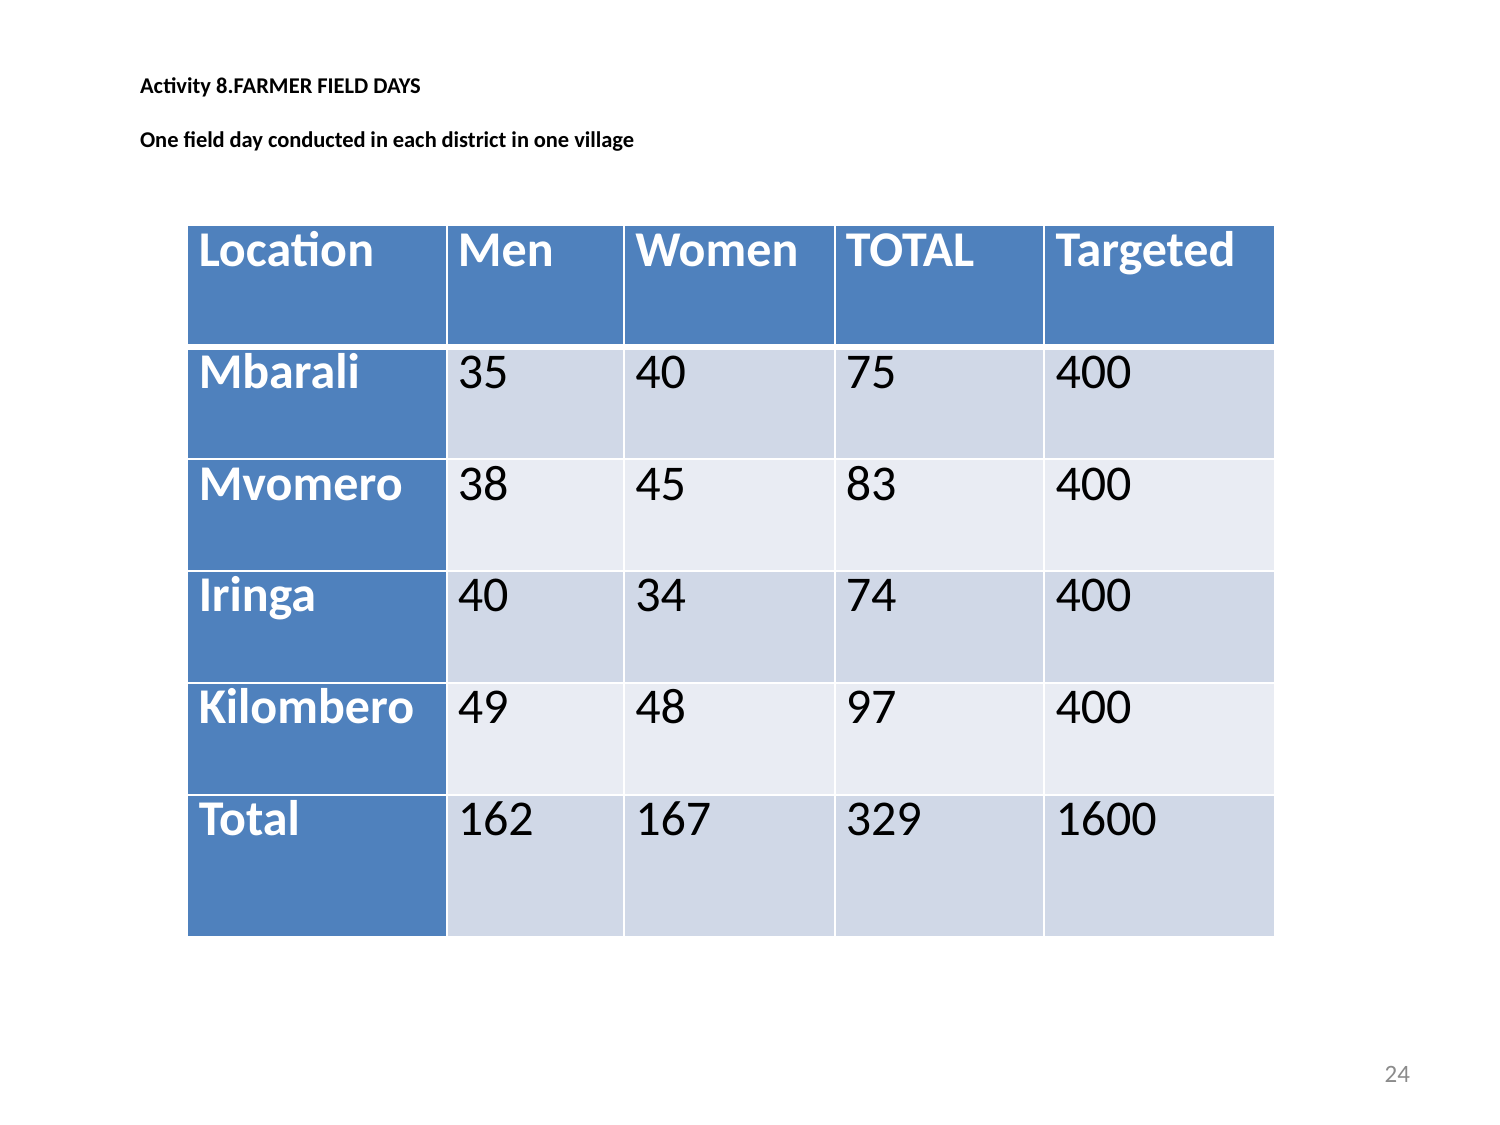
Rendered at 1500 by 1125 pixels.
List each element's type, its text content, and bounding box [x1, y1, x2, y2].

table_header Location [188, 226, 446, 344]
table_cell 40 [448, 572, 623, 682]
table_cell 400 [1045, 572, 1274, 682]
table_cell 400 [1045, 684, 1274, 794]
table_cell 400 [1045, 460, 1274, 570]
table_header Men [448, 226, 623, 344]
table_cell 49 [448, 684, 623, 794]
table_cell 162 [448, 796, 623, 936]
table_cell 97 [836, 684, 1043, 794]
table_cell 83 [836, 460, 1043, 570]
table_cell Kilombero [188, 684, 446, 794]
title Activity 8.FARMER FIELD DAYS One field day conducted in each district in one village [125, 62, 1275, 188]
table_cell 400 [1045, 350, 1274, 458]
table_cell 35 [448, 350, 623, 458]
table_cell 34 [625, 572, 834, 682]
table_cell 74 [836, 572, 1043, 682]
table_cell 48 [625, 684, 834, 794]
table_cell 329 [836, 796, 1043, 936]
table_cell Total [188, 796, 446, 936]
table_header Targeted [1045, 226, 1274, 344]
table_cell 167 [625, 796, 834, 936]
table_cell 45 [625, 460, 834, 570]
table_cell 75 [836, 350, 1043, 458]
table_cell Iringa [188, 572, 446, 682]
table_cell Mvomero [188, 460, 446, 570]
table_header Women [625, 226, 834, 344]
table_cell 1600 [1045, 796, 1274, 936]
table_cell Mbarali [188, 350, 446, 458]
slide_number 24 [1074, 1042, 1425, 1103]
table_cell 38 [448, 460, 623, 570]
table_header TOTAL [836, 226, 1043, 344]
table_cell 40 [625, 350, 834, 458]
